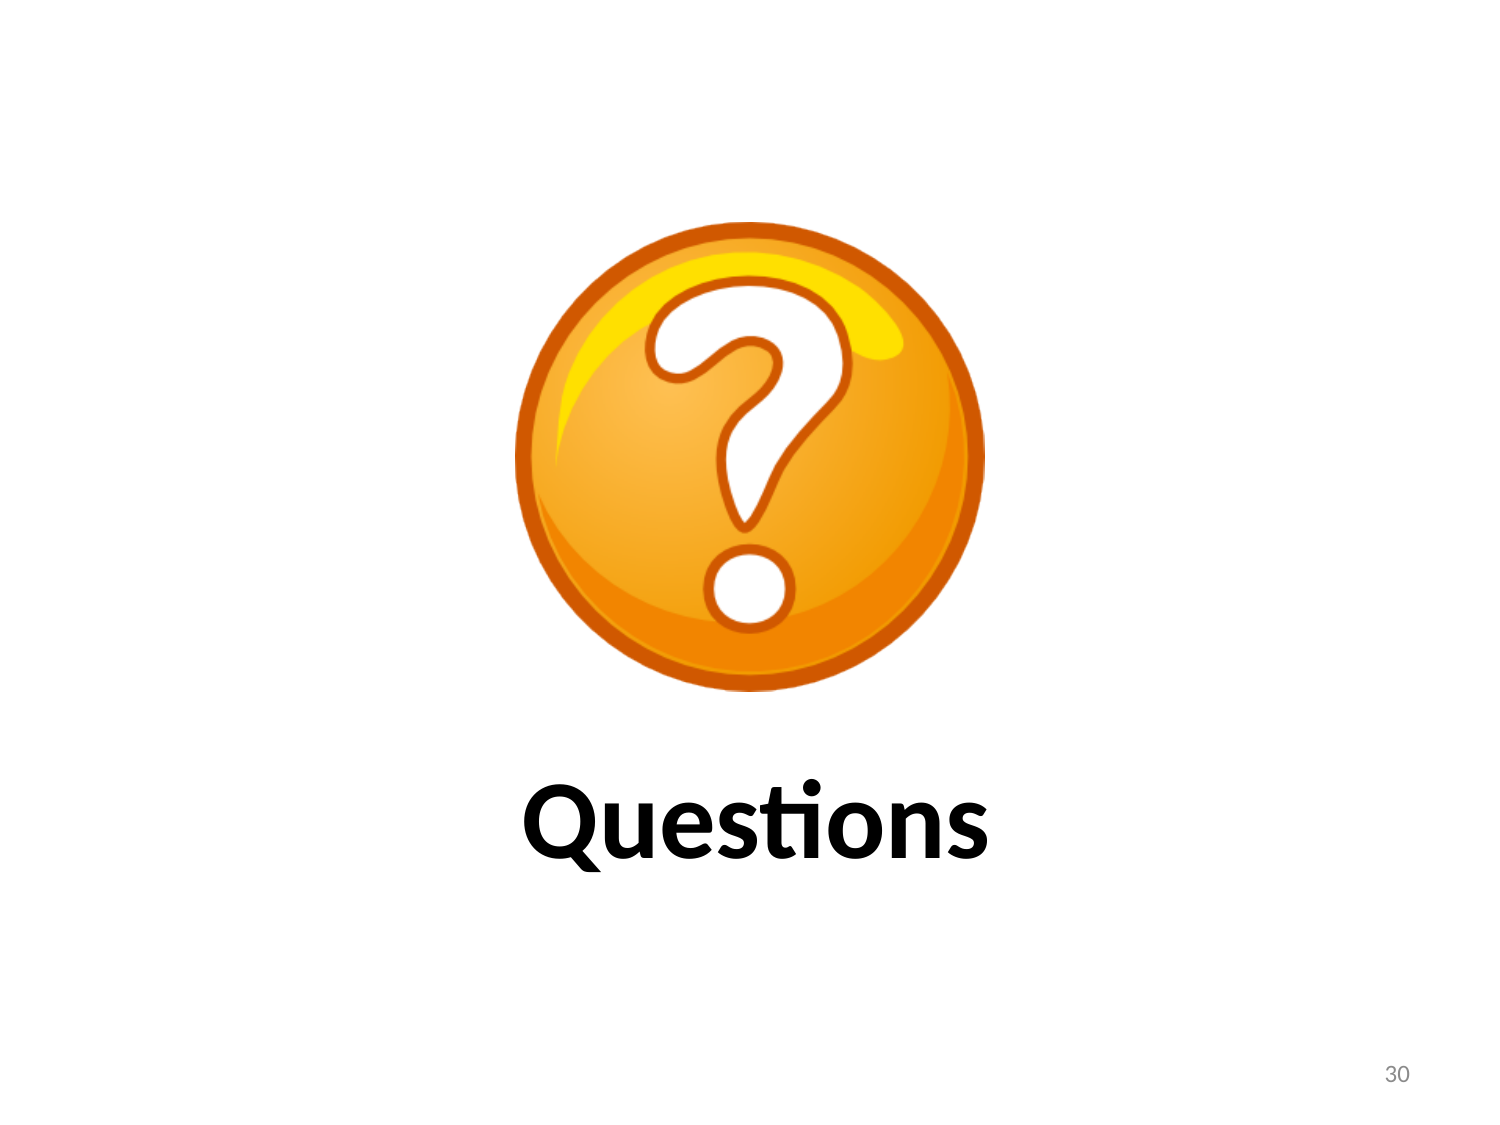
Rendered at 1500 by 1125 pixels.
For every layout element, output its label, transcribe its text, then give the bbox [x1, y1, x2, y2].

text_box Questions [507, 738, 1007, 888]
picture [515, 222, 985, 692]
slide_number 30 [1074, 1042, 1425, 1103]
